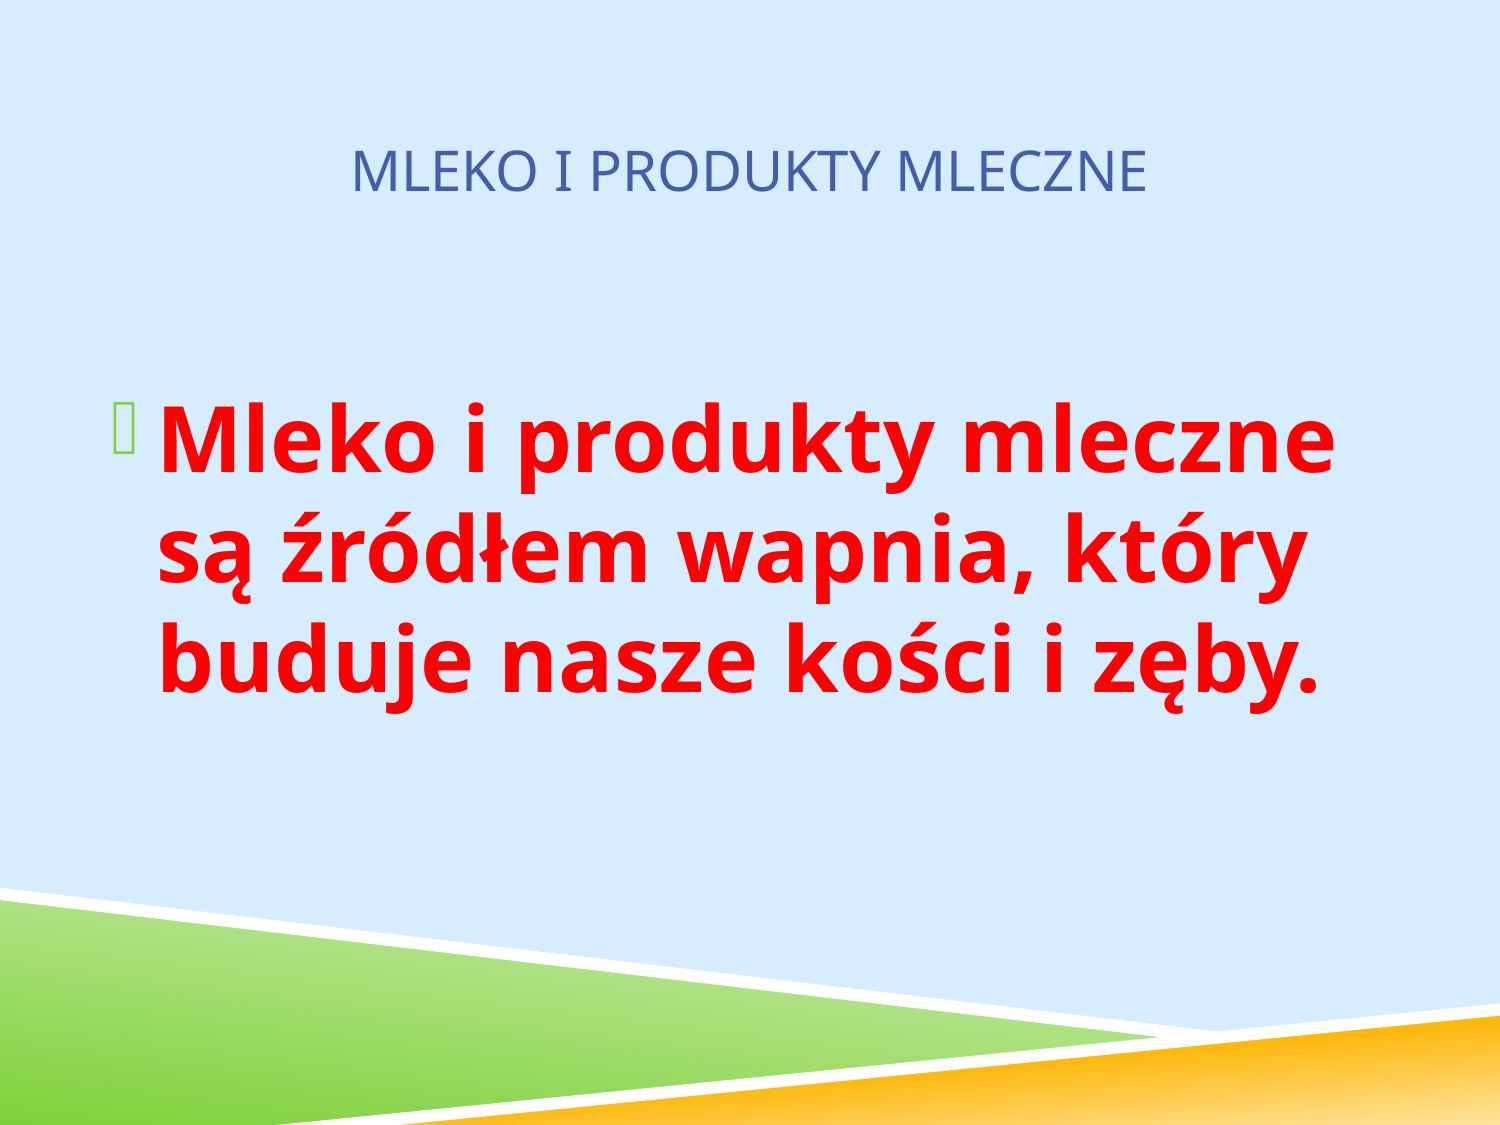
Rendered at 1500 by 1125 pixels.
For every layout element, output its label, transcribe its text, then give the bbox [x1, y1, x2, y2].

list Mleko i produkty mleczne są źródłem wapnia, który buduje nasze kości i zęby. [100, 373, 1376, 987]
title mleko i produkty mleczne [112, 90, 1388, 278]
